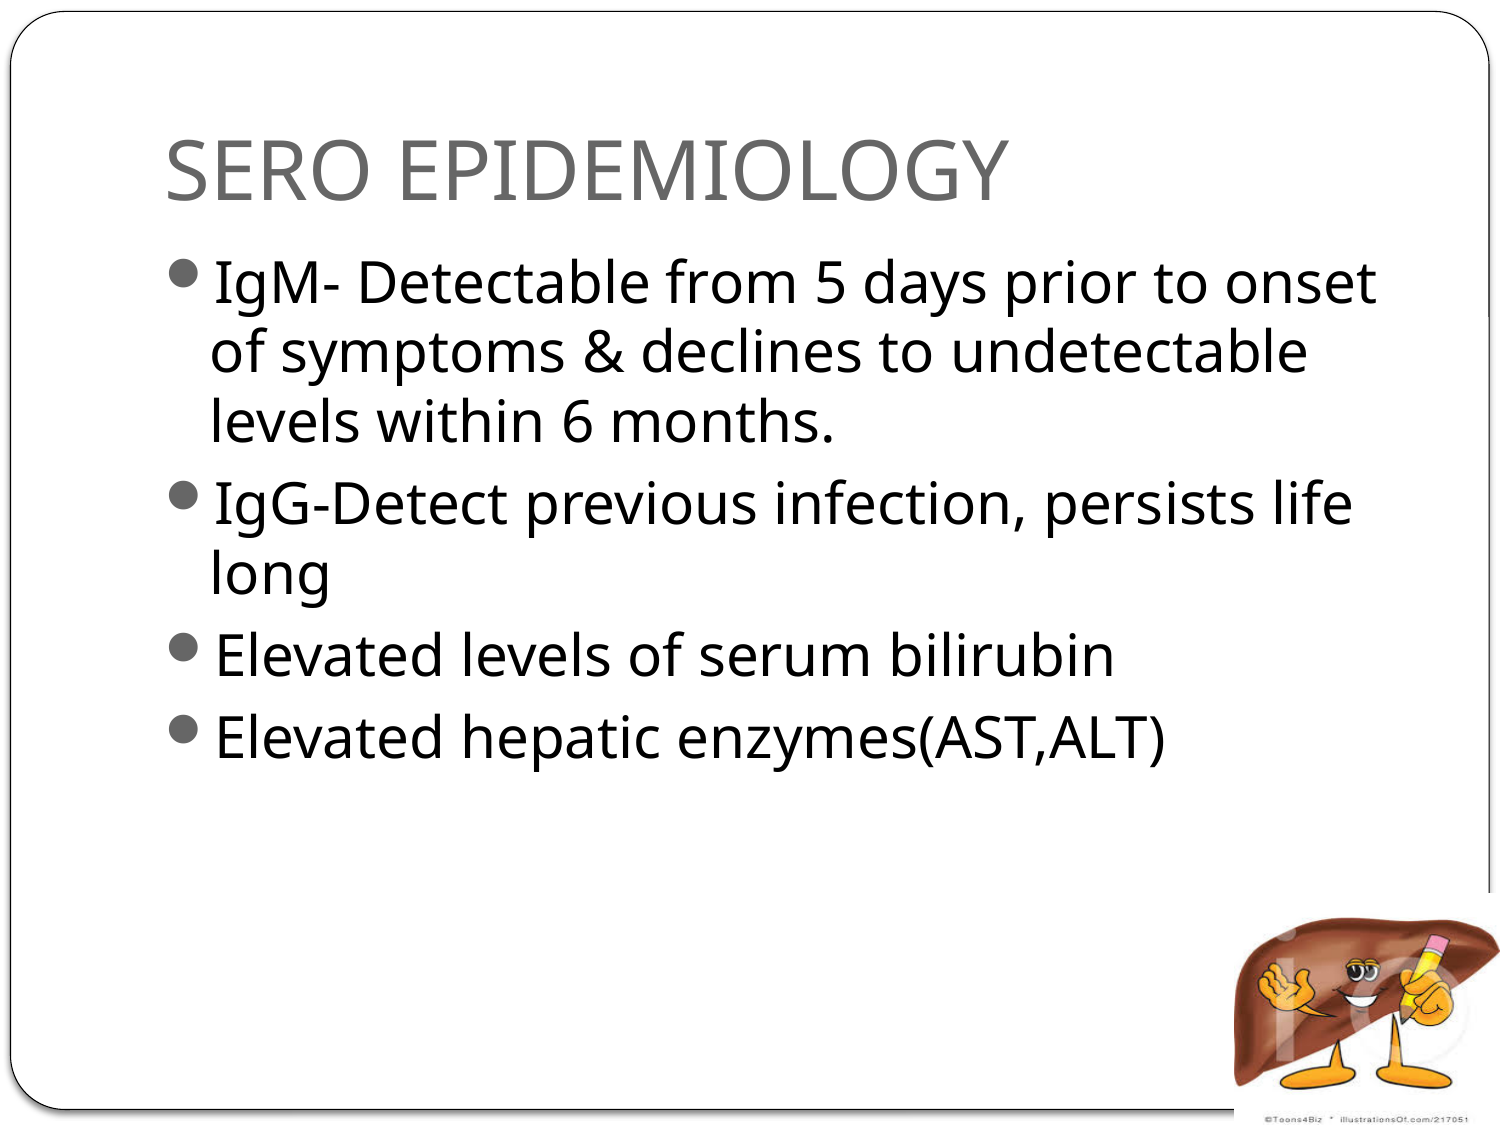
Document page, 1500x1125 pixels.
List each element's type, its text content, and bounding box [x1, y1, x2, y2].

picture [1234, 892, 1500, 1125]
list IgM- Detectable from 5 days prior to onset of symptoms & declines to undetectable levels within 6 months. IgG-Detect previous infection, persists life long Elevated levels of serum bilirubin Elevated hepatic enzymes(AST,ALT) [150, 237, 1425, 988]
title SERO EPIDEMIOLOGY [150, 45, 1425, 233]
